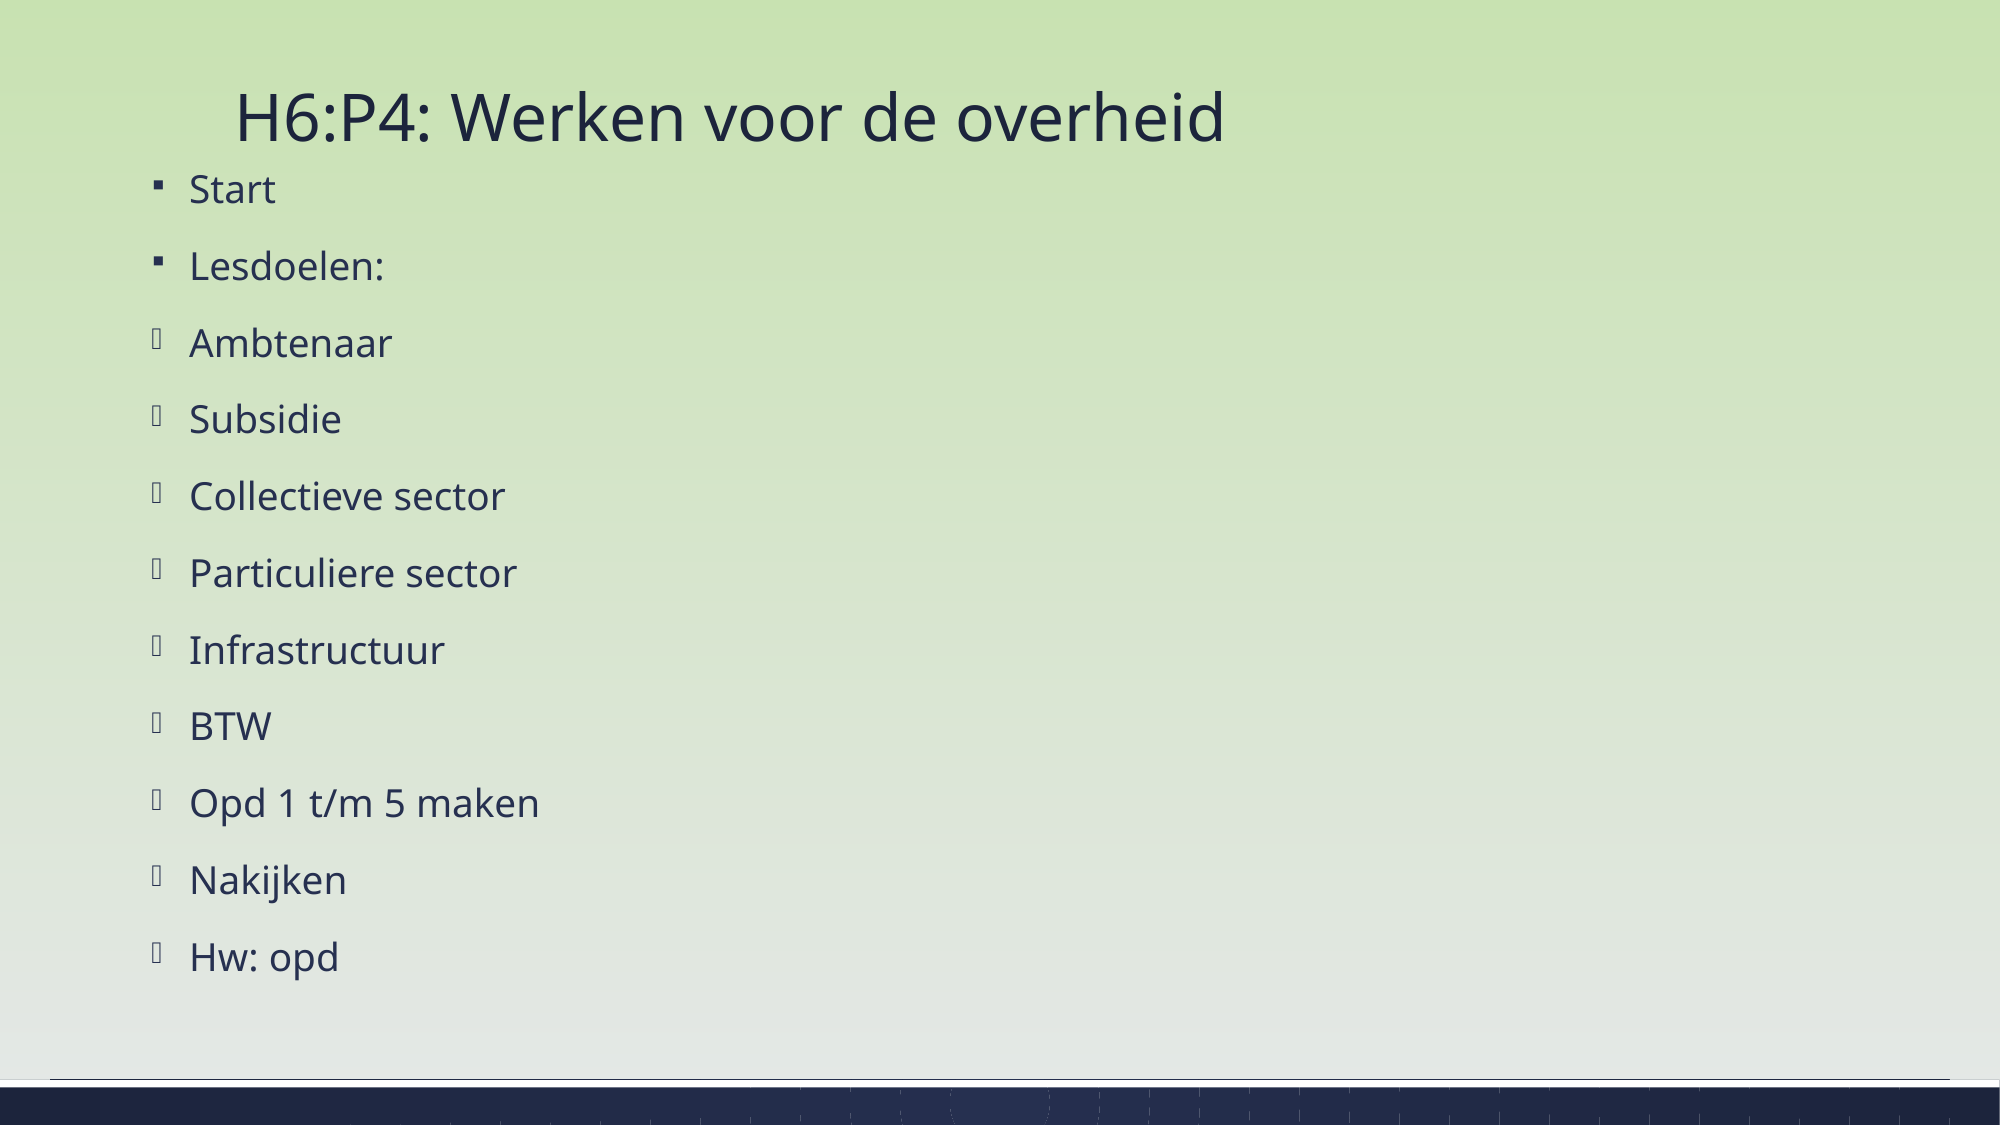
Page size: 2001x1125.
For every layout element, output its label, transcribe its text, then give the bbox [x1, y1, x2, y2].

list Start Lesdoelen: Ambtenaar Subsidie Collectieve sector Particuliere sector Infrastructuur BTW Opd 1 t/m 5 maken Nakijken Hw: opd [129, 162, 1780, 989]
title H6:P4: Werken voor de overheid [219, 76, 1780, 162]
